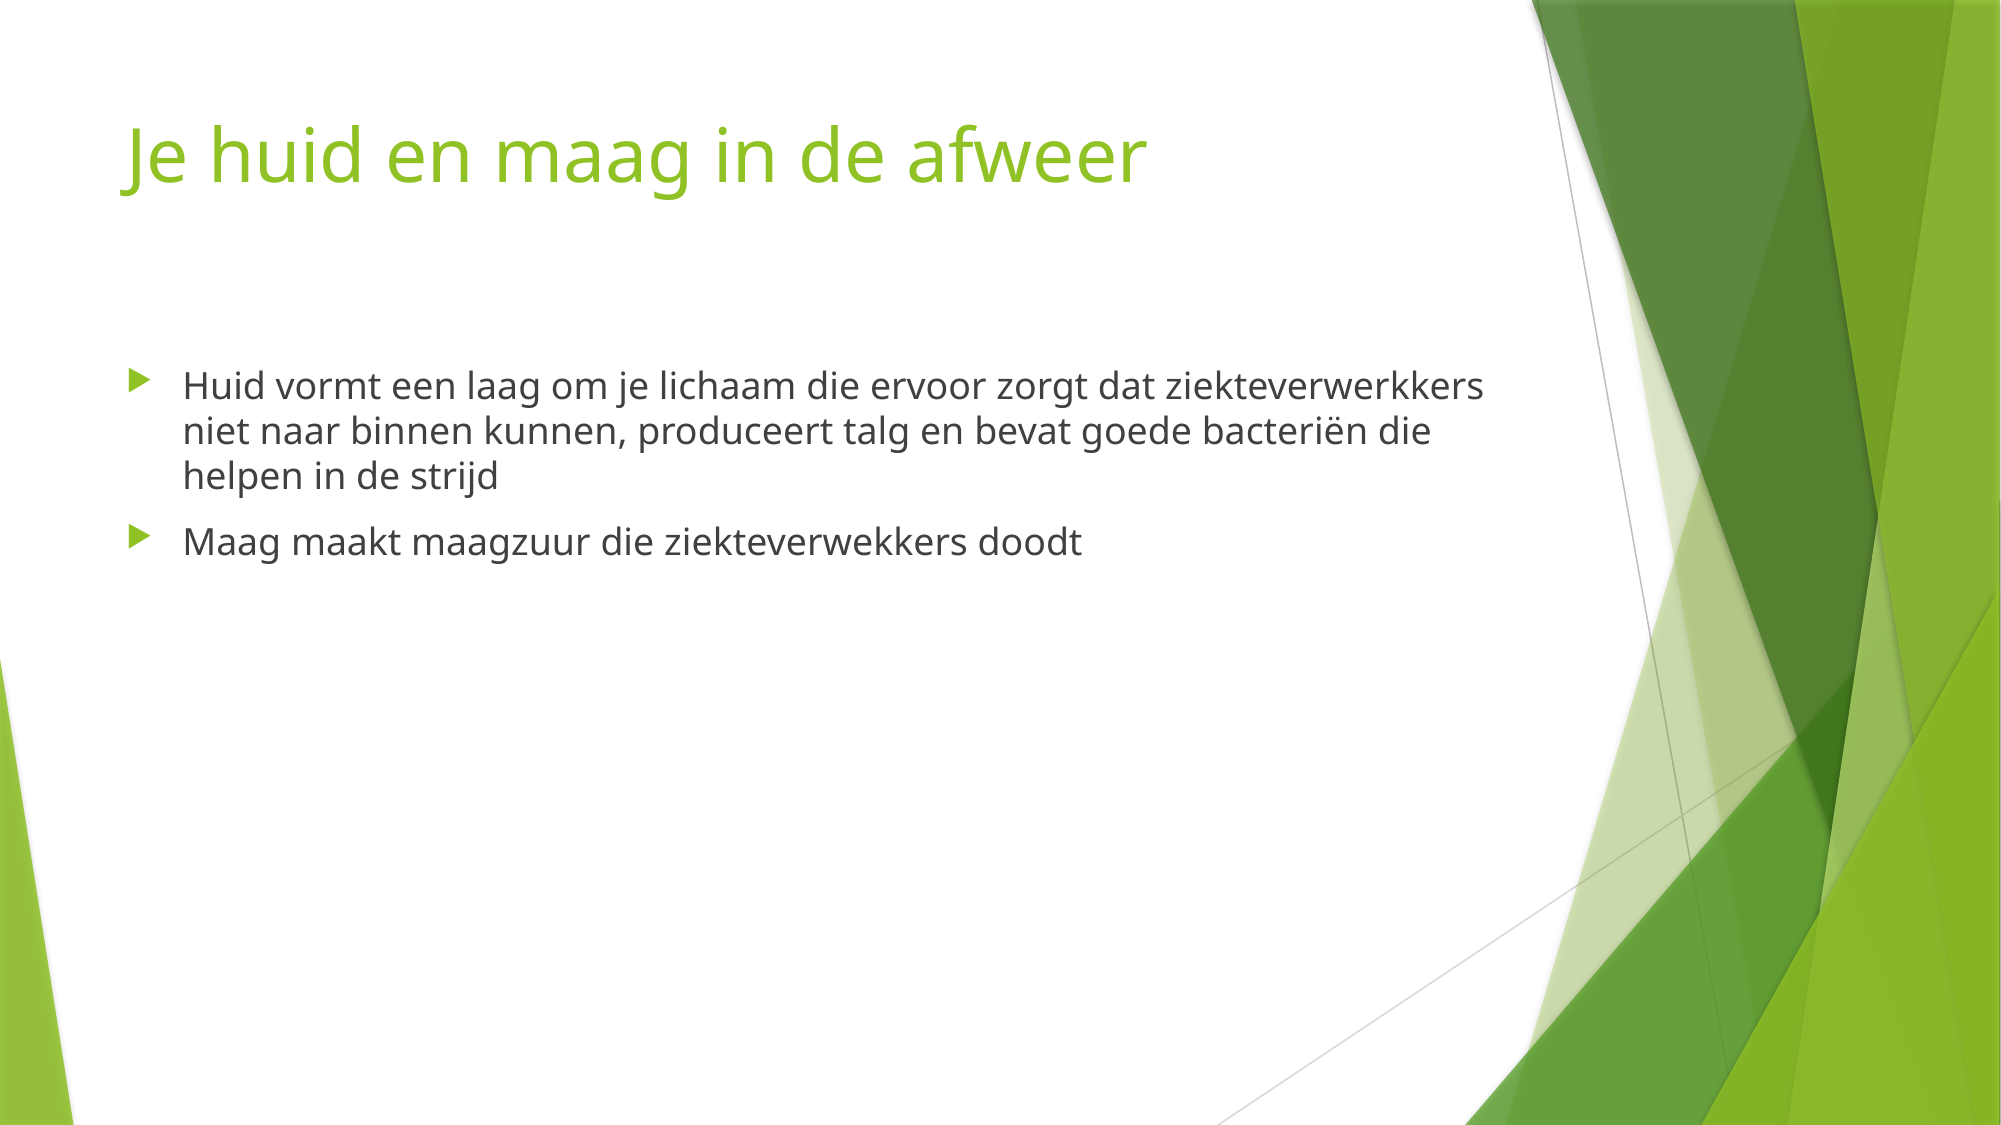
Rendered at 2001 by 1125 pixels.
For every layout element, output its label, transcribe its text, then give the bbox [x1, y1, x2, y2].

title Je huid en maag in de afweer [111, 99, 1522, 317]
list Huid vormt een laag om je lichaam die ervoor zorgt dat ziekteverwerkkers niet naar binnen kunnen, produceert talg en bevat goede bacteriën die helpen in de strijd Maag maakt maagzuur die ziekteverwekkers doodt [111, 354, 1522, 992]
